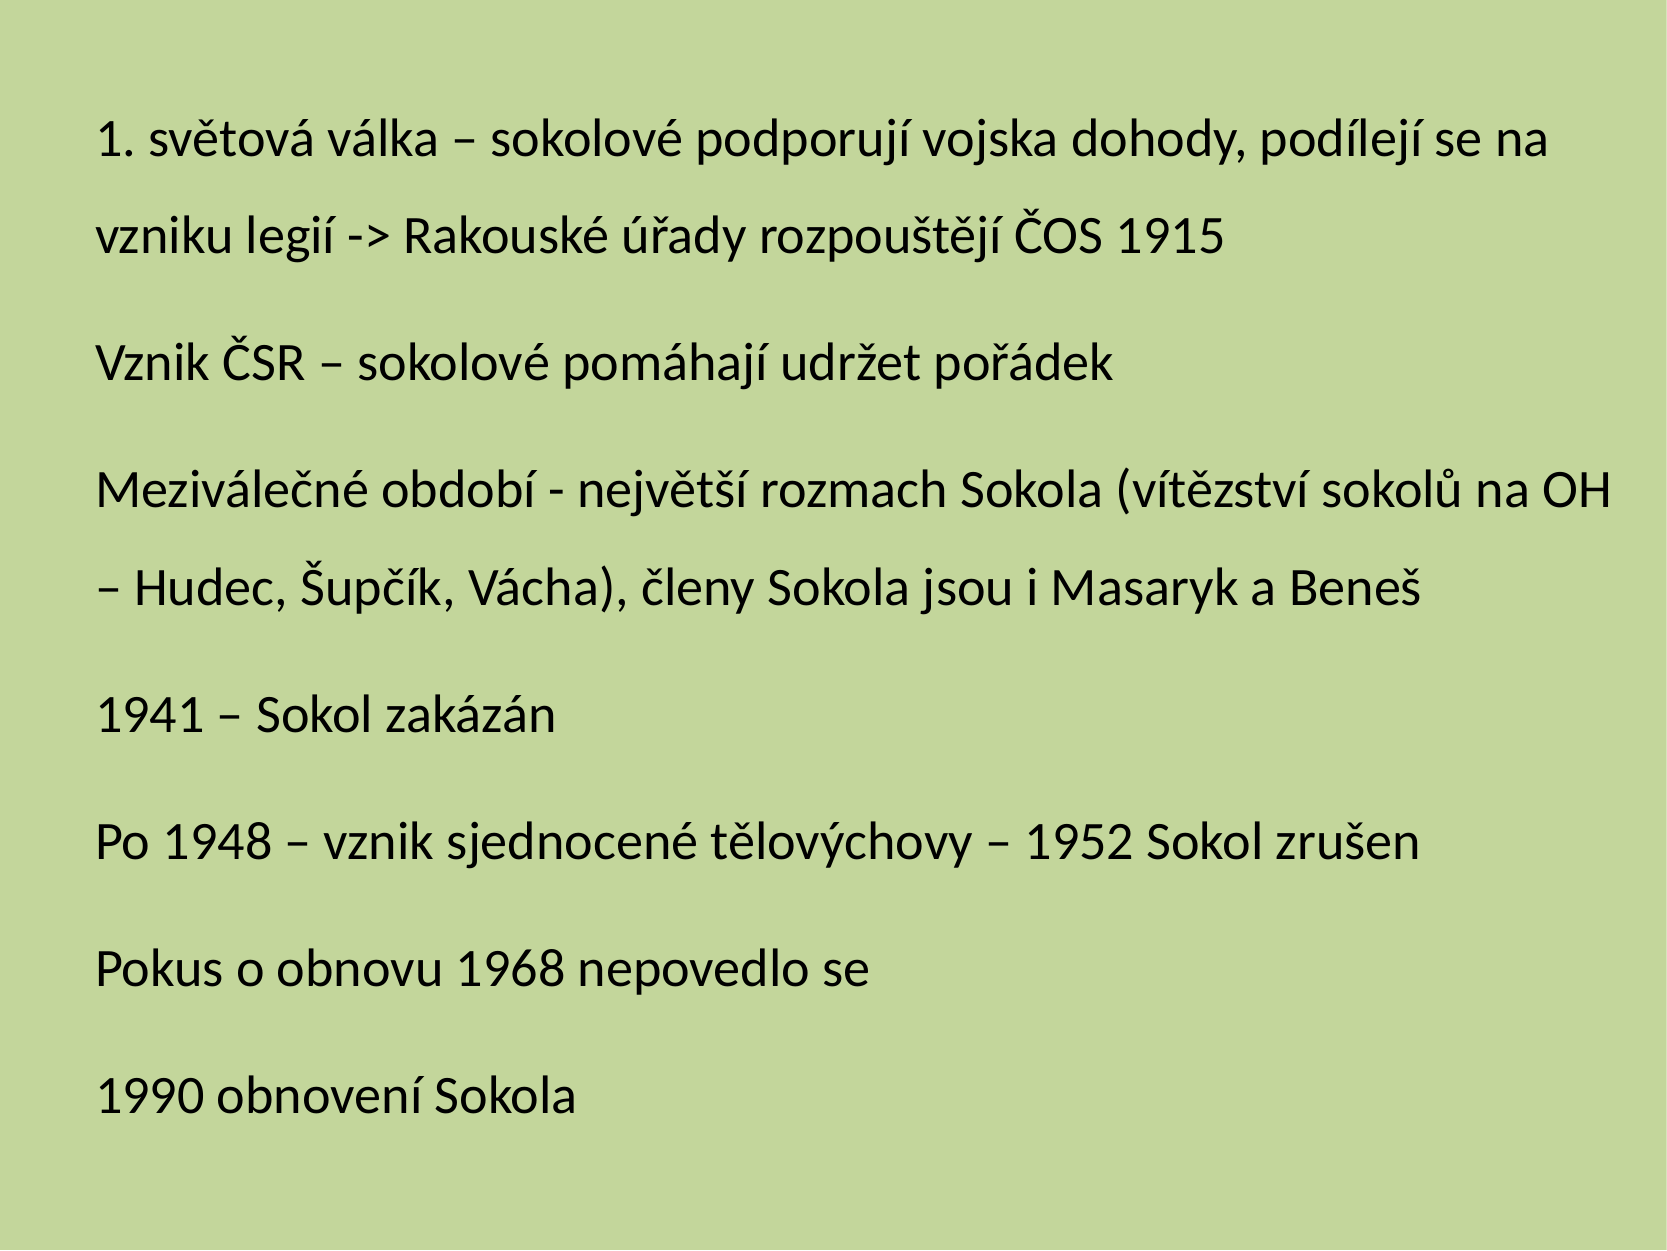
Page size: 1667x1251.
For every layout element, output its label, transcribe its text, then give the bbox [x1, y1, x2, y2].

list 1. světová válka – sokolové podporují vojska dohody, podílejí se na vzniku legií -> Rakouské úřady rozpouštějí ČOS 1915 Vznik ČSR – sokolové pomáhají udržet pořádek Meziválečné období - největší rozmach Sokola (vítězství sokolů na OH – Hudec, Šupčík, Vácha), členy Sokola jsou i Masaryk a Beneš 1941 – Sokol zakázán Po 1948 – vznik sjednocené tělovýchovy – 1952 Sokol zrušen Pokus o obnovu 1968 nepovedlo se 1990 obnovení Sokola [77, 69, 1637, 1204]
